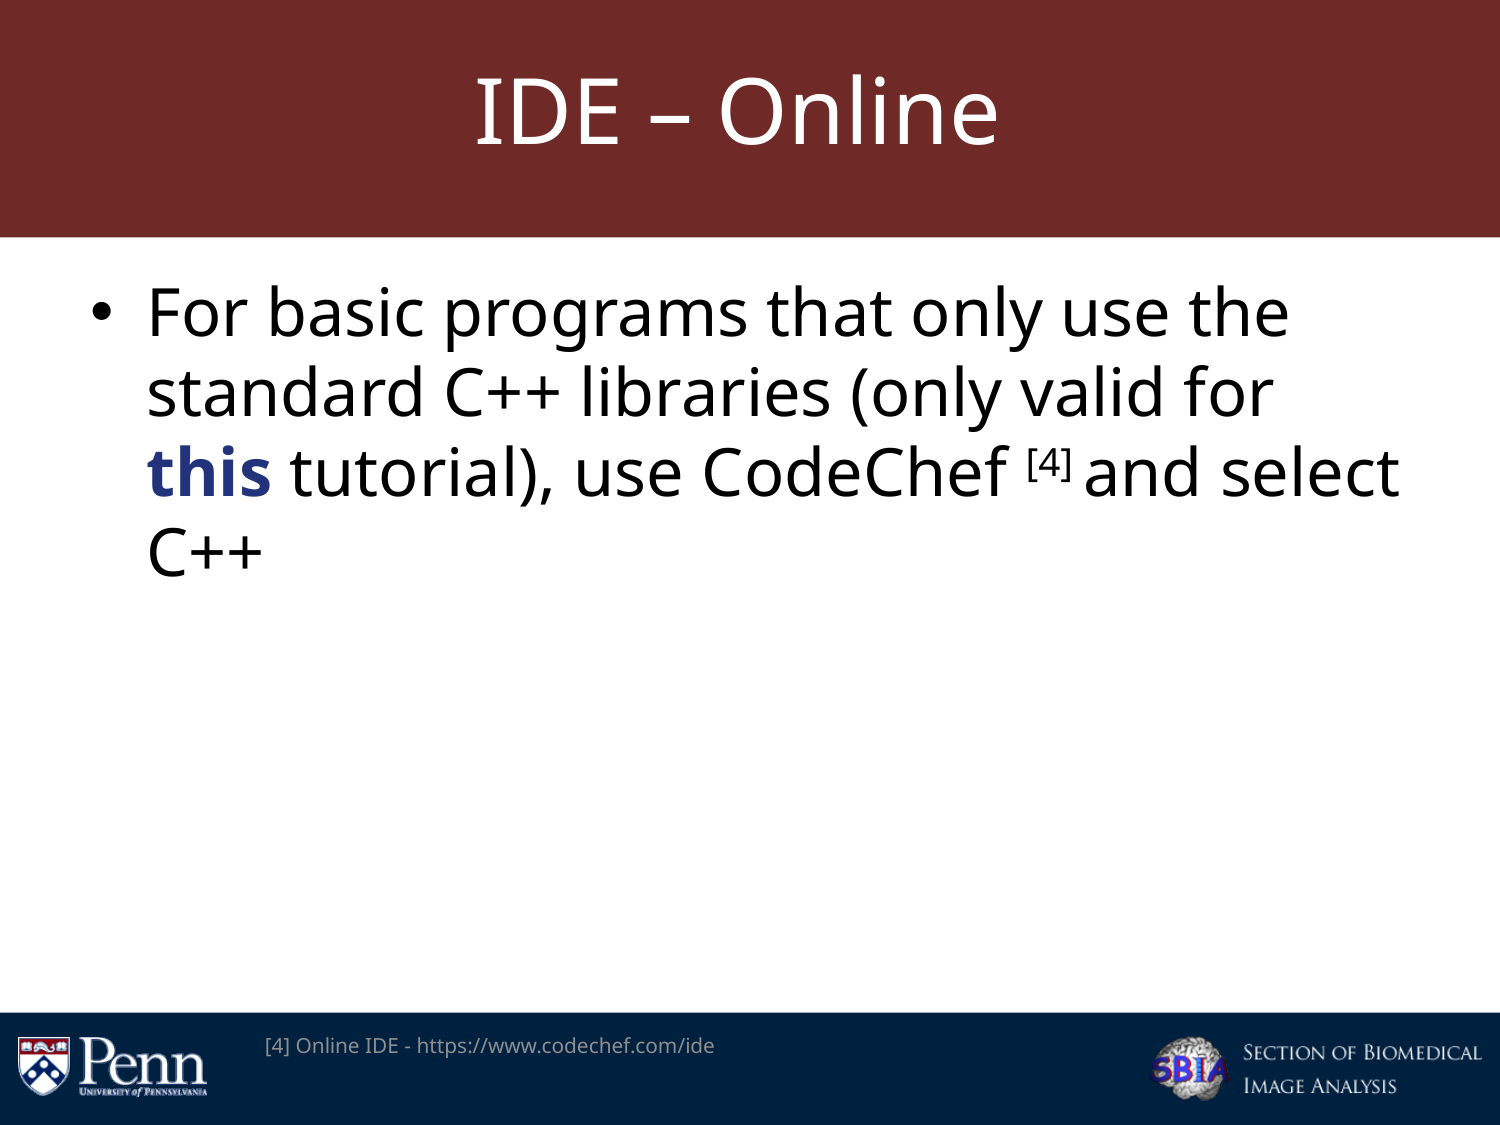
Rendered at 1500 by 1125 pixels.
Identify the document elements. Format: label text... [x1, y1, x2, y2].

picture [18, 1037, 207, 1097]
footer [4] Online IDE - https://www.codechef.com/ide [249, 1025, 1038, 1100]
list For basic programs that only use the standard C++ libraries (only valid for this tutorial), use CodeChef [4] and select C++ [75, 262, 1425, 1013]
title IDE – Online [75, 45, 1425, 238]
picture [1149, 1035, 1482, 1102]
